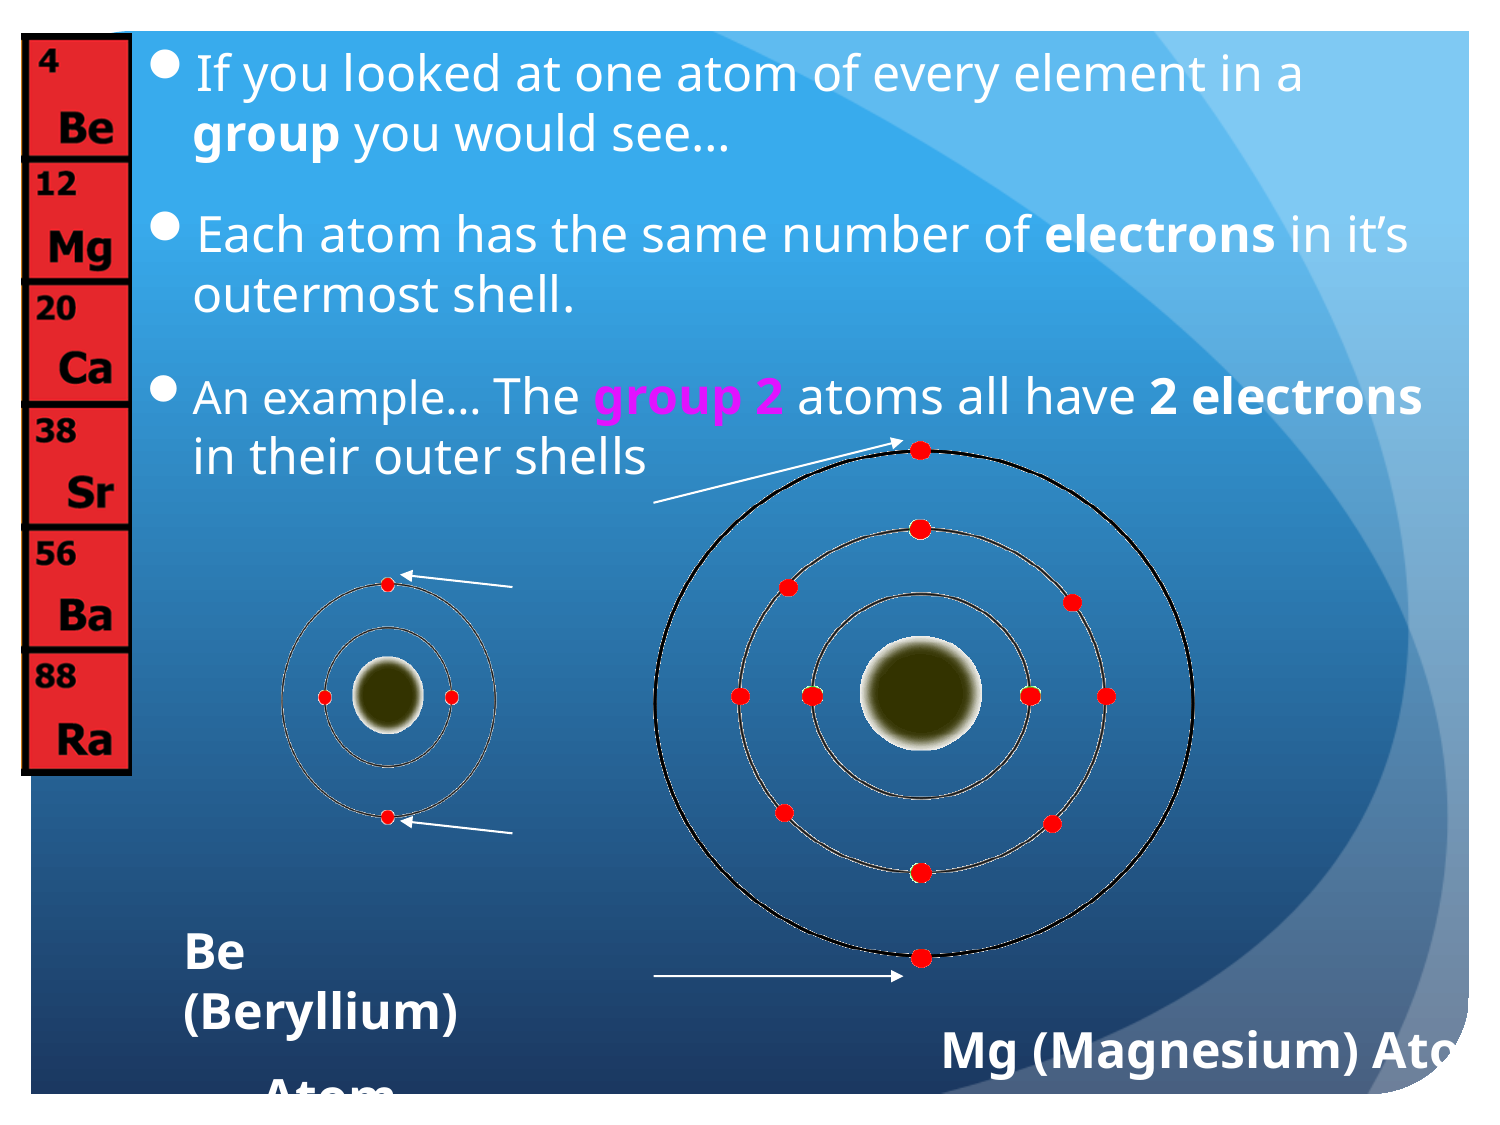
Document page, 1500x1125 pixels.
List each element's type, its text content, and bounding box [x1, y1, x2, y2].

text_box Be (Beryllium) Atom [168, 912, 544, 1125]
list If you looked at one atom of every element in a group you would see… Each atom has the same number of electrons in it’s outermost shell. An example… The group 2 atoms all have 2 electrons in their outer shells [132, 33, 1478, 539]
picture [21, 30, 1473, 1094]
text_box Mg (Magnesium) Atom [925, 1011, 1500, 1087]
